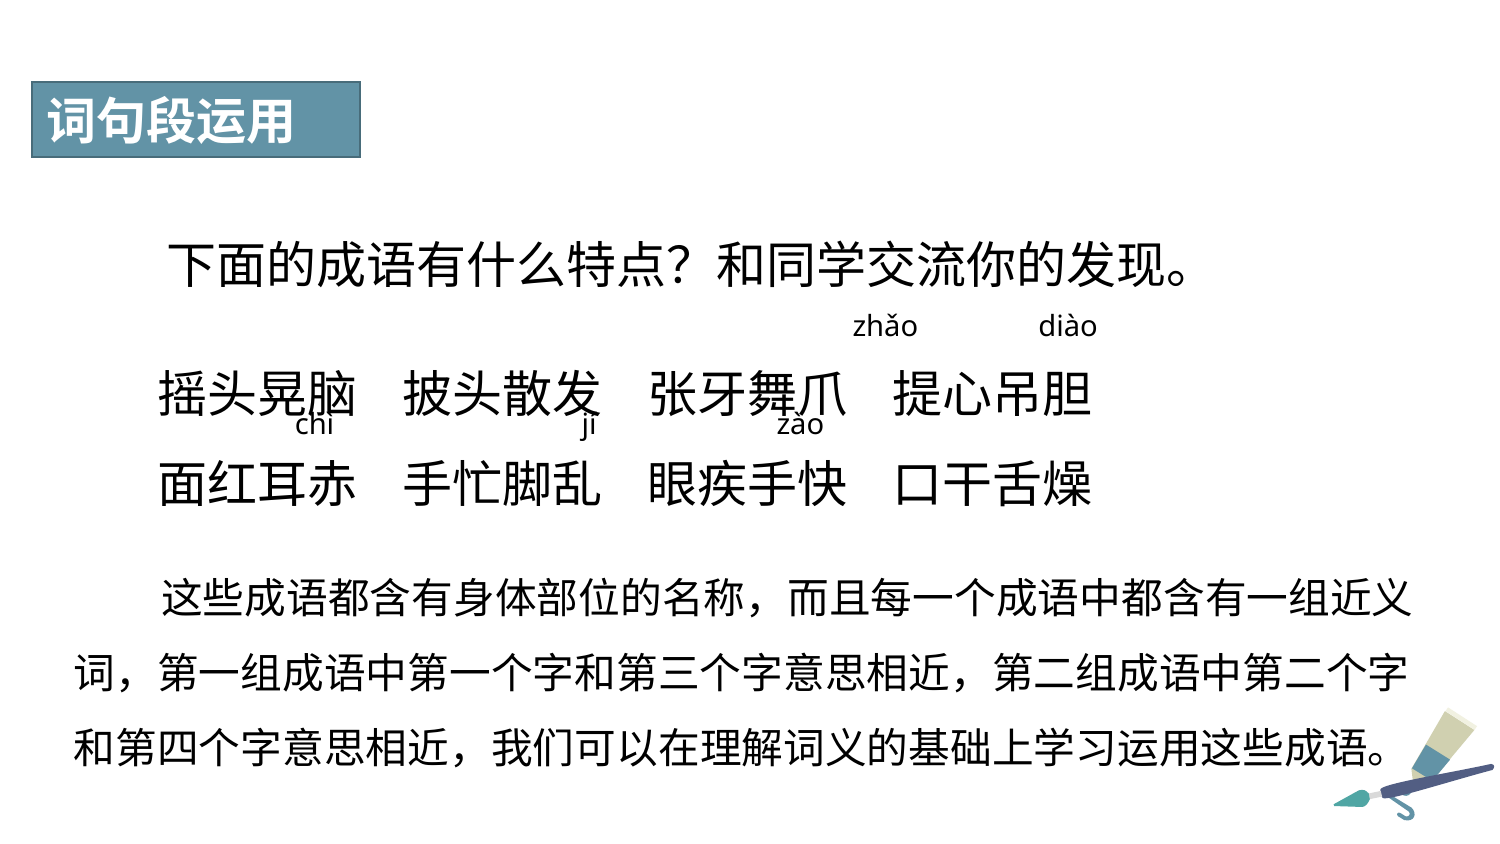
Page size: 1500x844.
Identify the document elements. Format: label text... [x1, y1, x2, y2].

text_box 这些成语都含有身体部位的名称，而且每一个成语中都含有一组近义词，第一组成语中第一个字和第三个字意思相近，第二组成语中第二个字和第四个字意思相近，我们可以在理解词义的基础上学习运用这些成语。 [58, 539, 1432, 780]
text_box 词句段运用 [31, 81, 361, 158]
text_box chì jí zào [272, 398, 1320, 448]
text_box zhǎo diào [837, 299, 1358, 350]
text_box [1358, 708, 1481, 844]
text_box 下面的成语有什么特点？和同学交流你的发现。 [152, 196, 1435, 302]
text_box 摇头晃脑 披头散发 张牙舞爪 提心吊胆 面红耳赤 手忙脚乱 眼疾手快 口干舌燥 [142, 325, 1416, 520]
